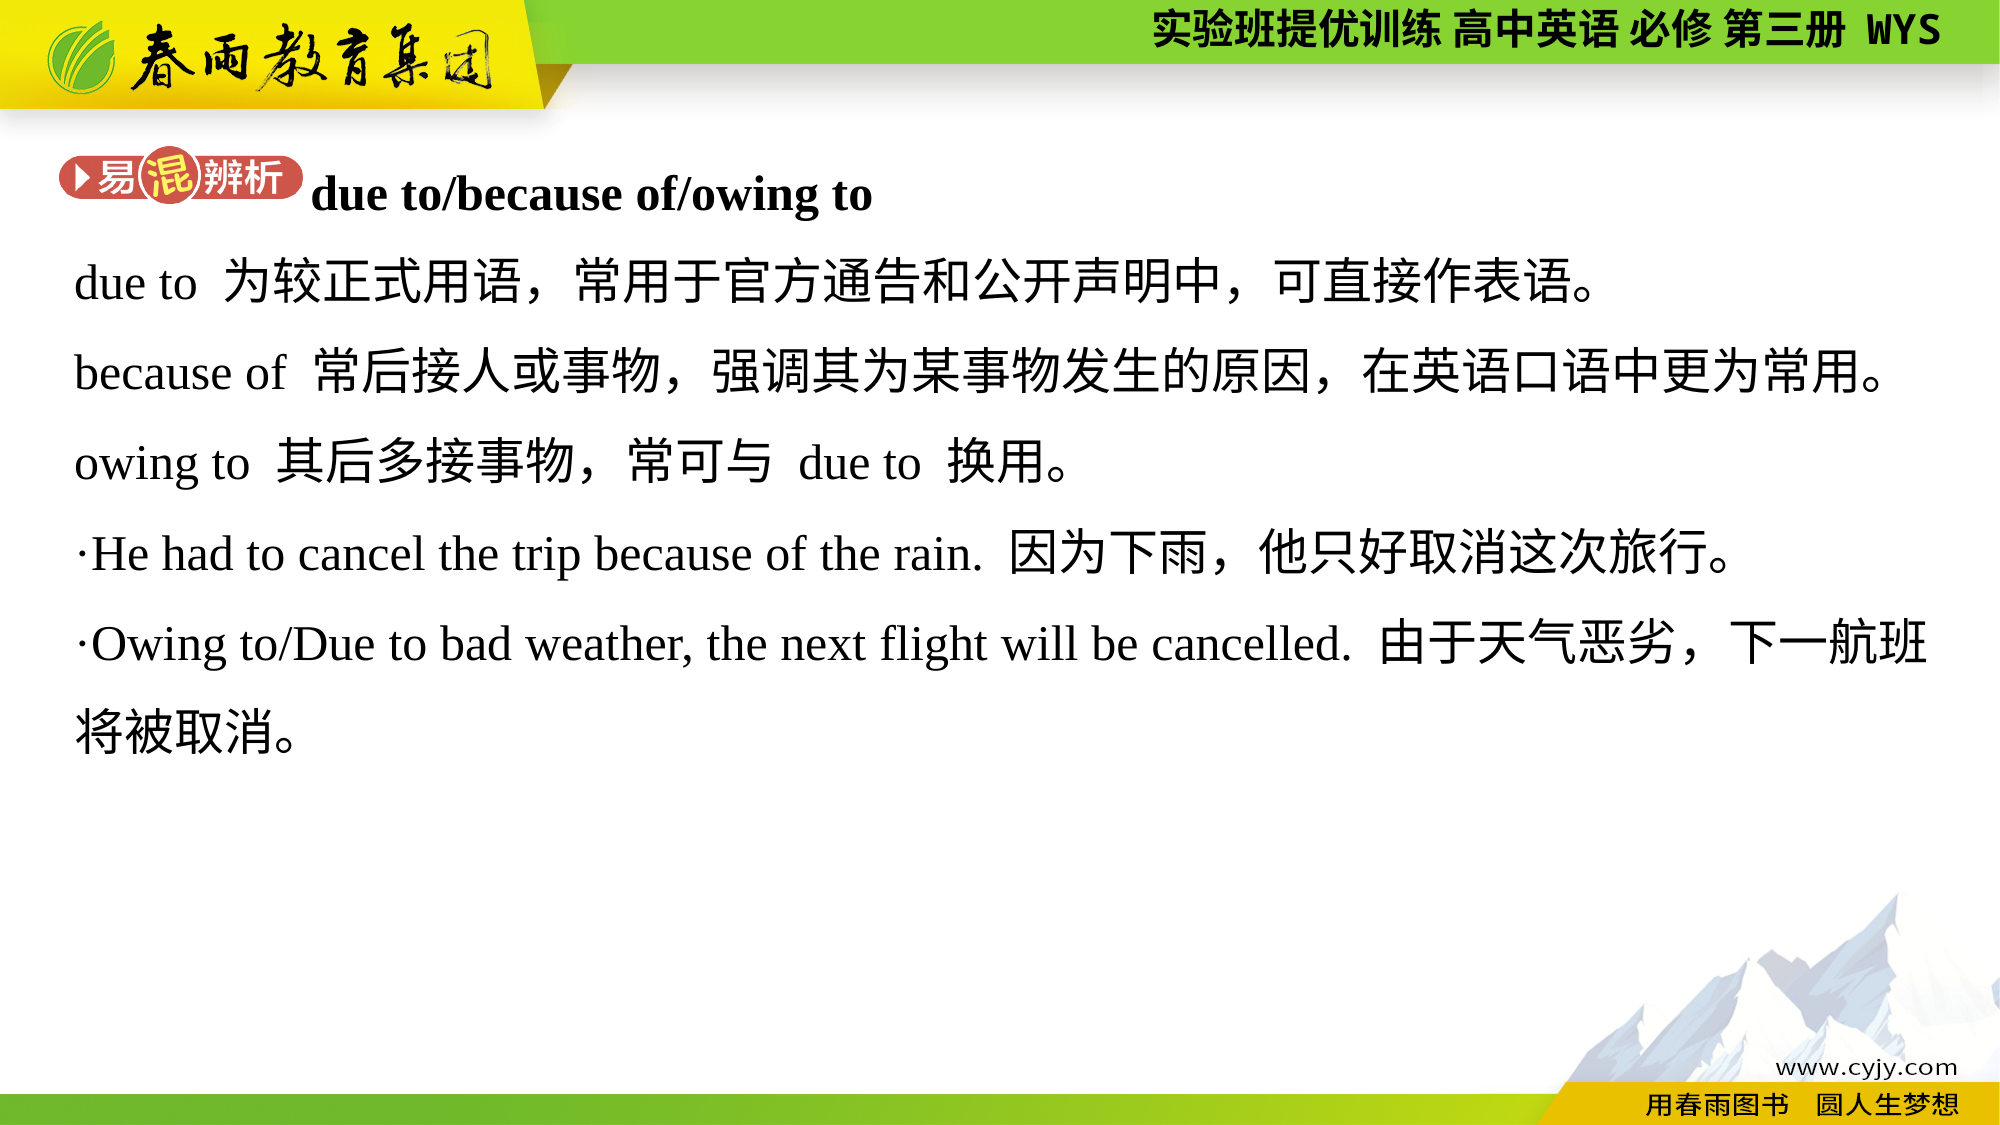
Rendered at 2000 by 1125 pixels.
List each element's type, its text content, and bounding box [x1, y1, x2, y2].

list due to/because of/owing to due to 为较正式用语，常用于官方通告和公开声明中，可直接作表语。 because of 常后接人或事物，强调其为某事物发生的原因，在英语口语中更为常用。 owing to 其后多接事物，常可与 due to 换用。 ·He had to cancel the trip because of the rain. 因为下雨，他只好取消这次旅行。 ·Owing to/Due to bad weather, the next flight will be cancelled. 由于天气恶劣，下一航班将被取消。 [59, 122, 1944, 763]
picture [0, 0, 2000, 1125]
